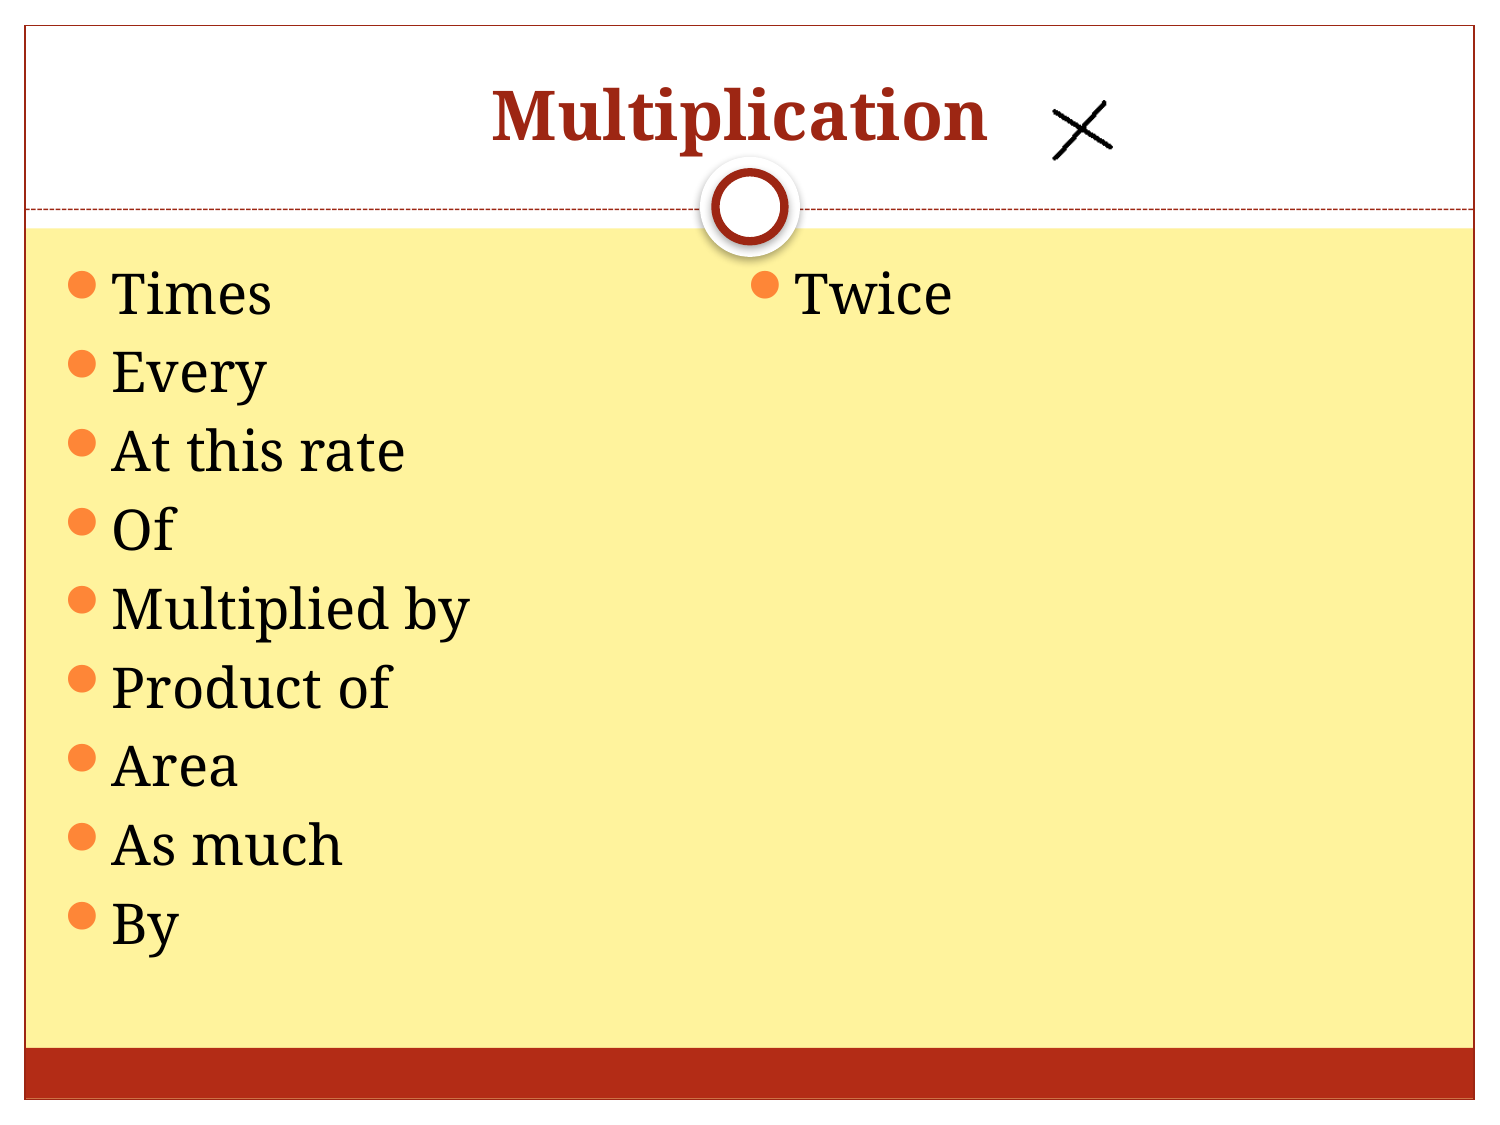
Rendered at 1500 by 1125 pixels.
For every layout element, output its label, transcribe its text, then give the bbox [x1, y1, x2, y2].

title Multiplication [49, 37, 1450, 162]
list Times Every At this rate Of Multiplied by Product of Area As much By Twice [49, 250, 1445, 1001]
picture [1035, 99, 1126, 165]
